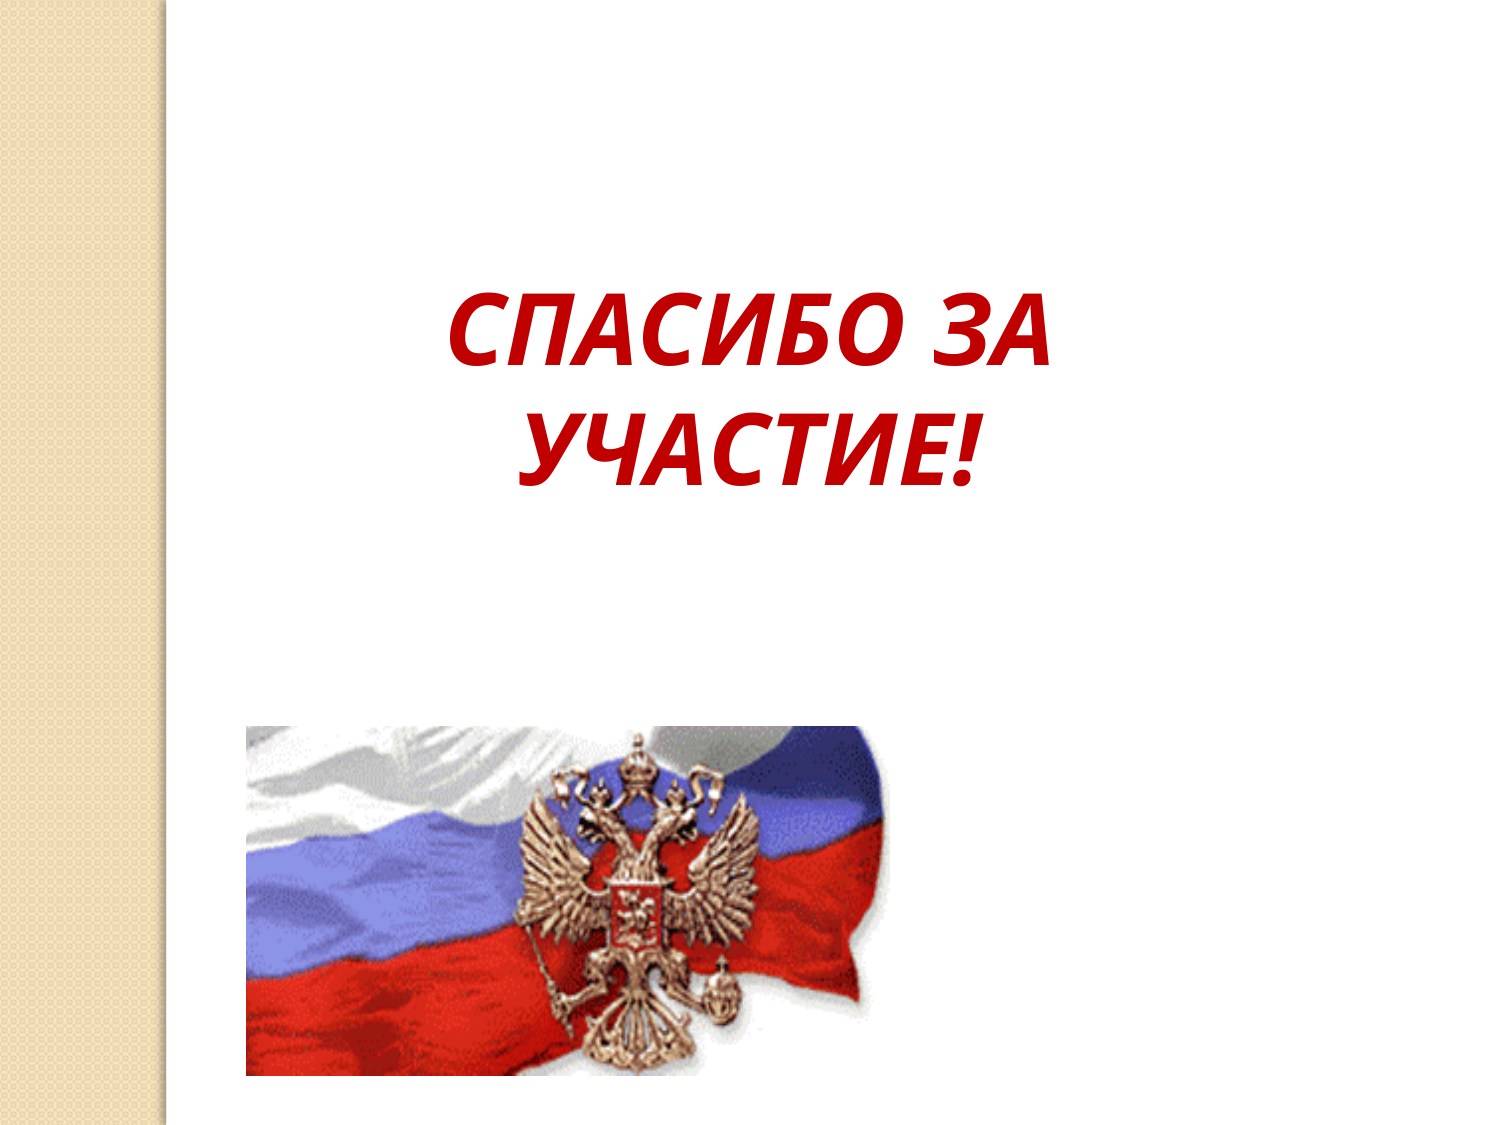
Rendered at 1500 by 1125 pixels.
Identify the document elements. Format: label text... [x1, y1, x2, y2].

picture [245, 726, 891, 1076]
text_box СПАСИБО ЗА УЧАСТИЕ! [238, 257, 1262, 513]
